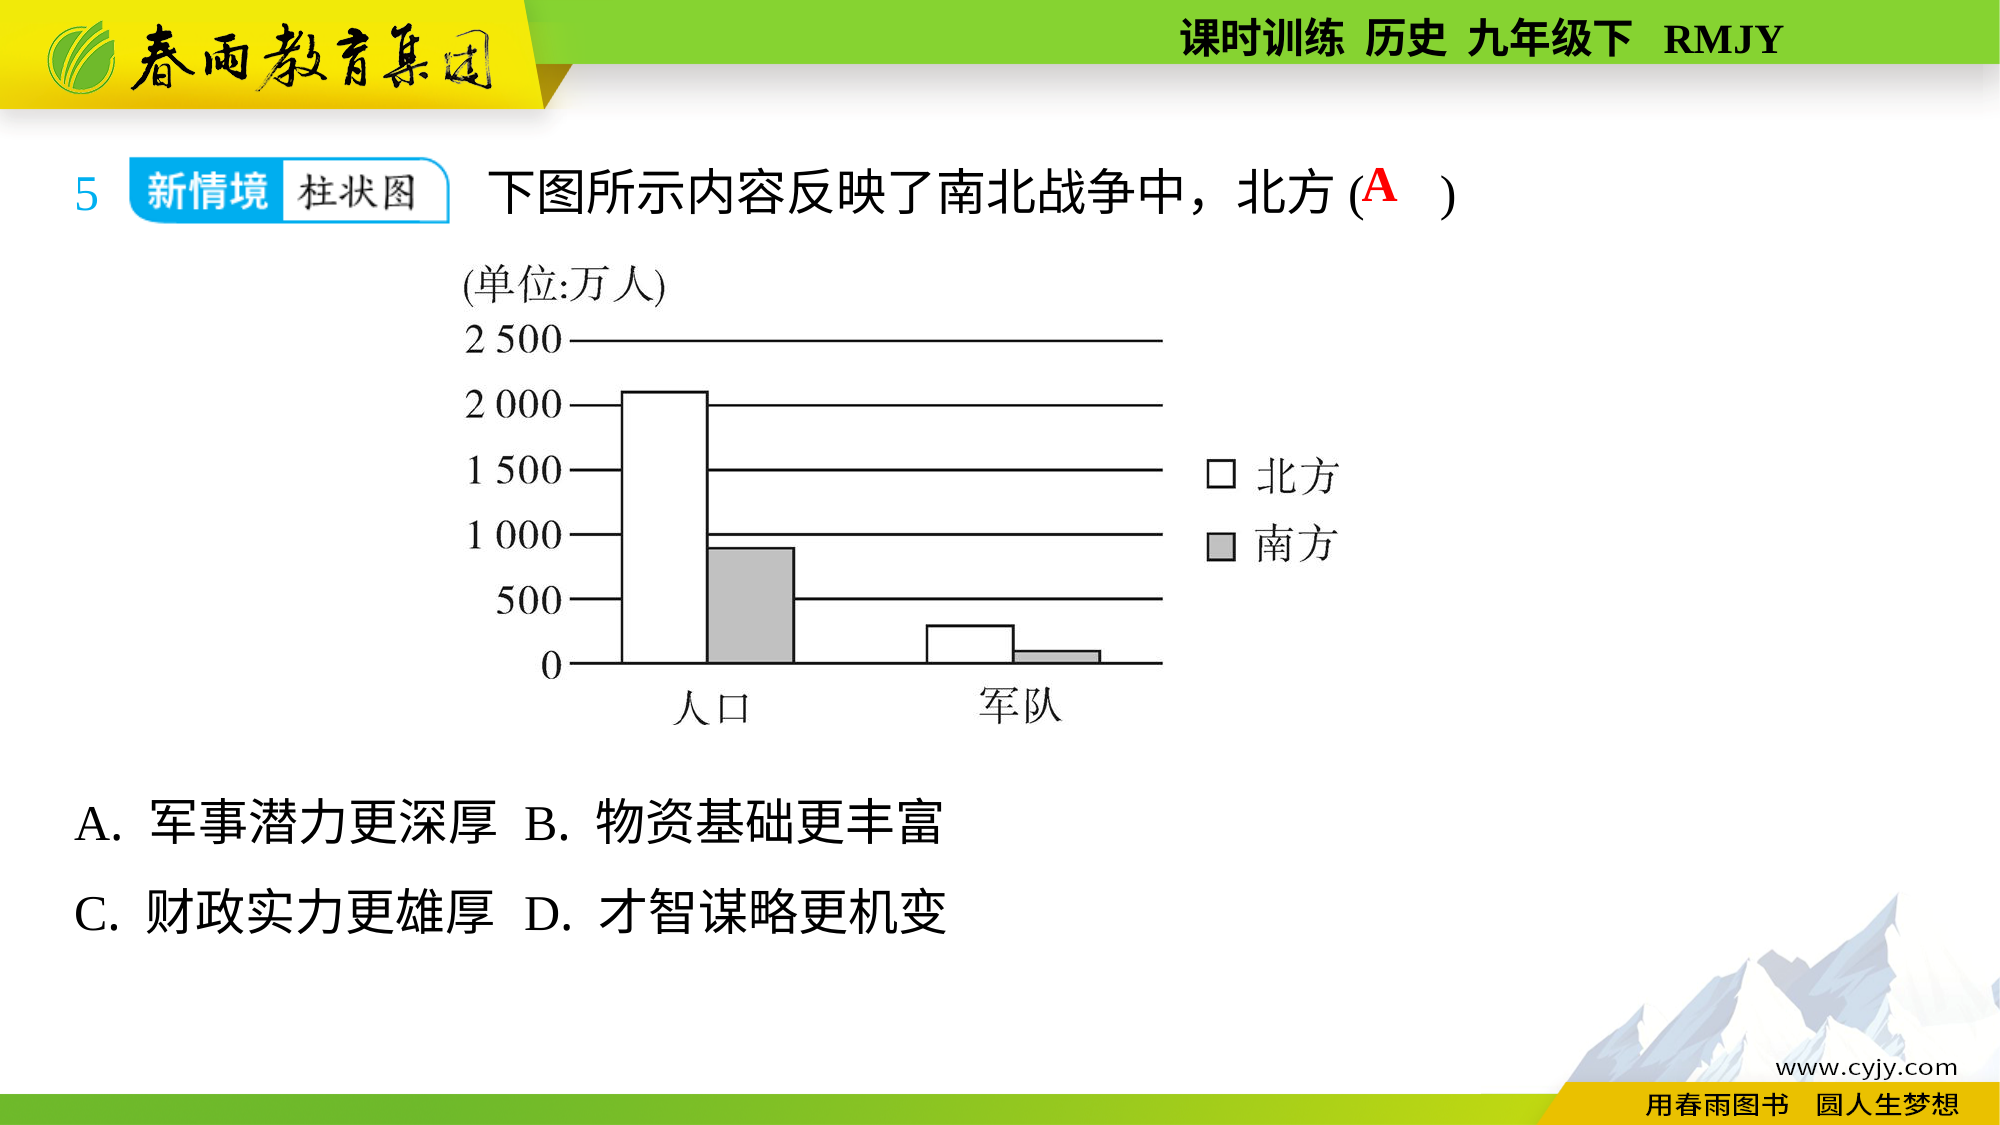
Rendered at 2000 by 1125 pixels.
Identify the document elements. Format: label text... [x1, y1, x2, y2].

picture [0, 0, 2000, 1125]
list 5 下图所示内容反映了南北战争中，北方( ) A. 军事潜力更深厚 B. 物资基础更丰富 C. 财政实力更雄厚 D. 才智谋略更机变 [59, 122, 1944, 956]
text_box A [1346, 144, 1413, 219]
